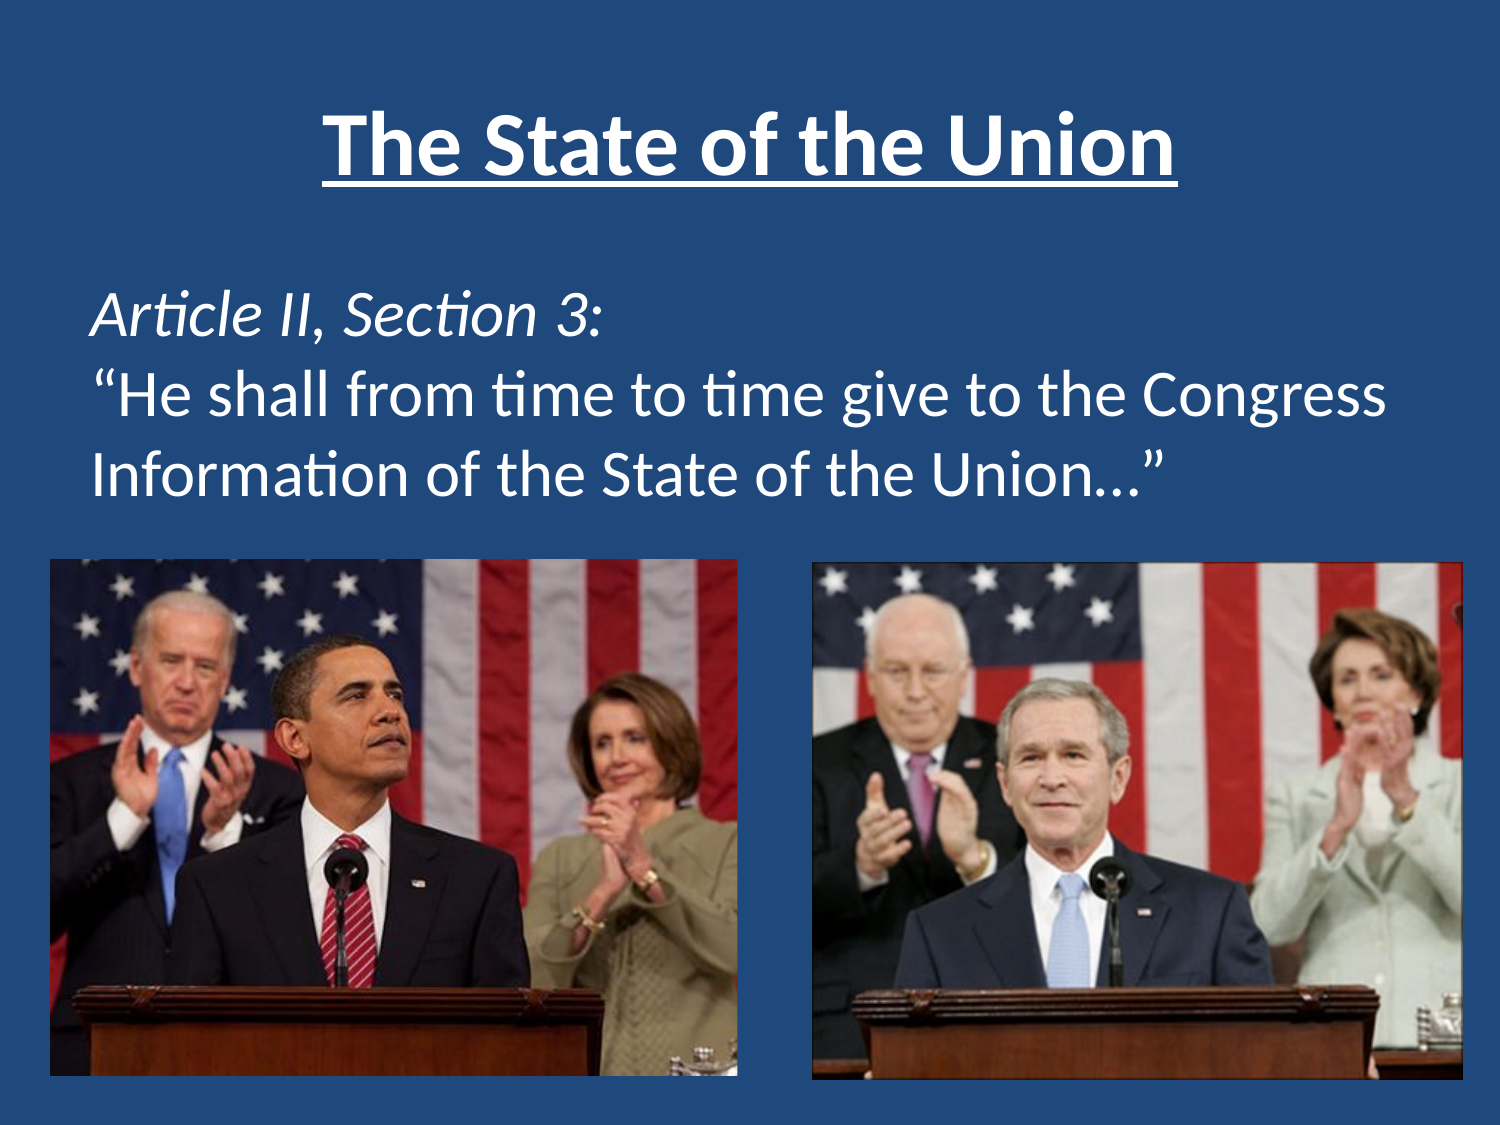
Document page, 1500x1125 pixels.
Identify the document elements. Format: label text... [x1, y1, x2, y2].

title The State of the Union [75, 45, 1425, 233]
list Article II, Section 3: “He shall from time to time give to the Congress Information of the State of the Union…” [75, 262, 1425, 1005]
picture [49, 558, 738, 1076]
picture [812, 562, 1463, 1080]
